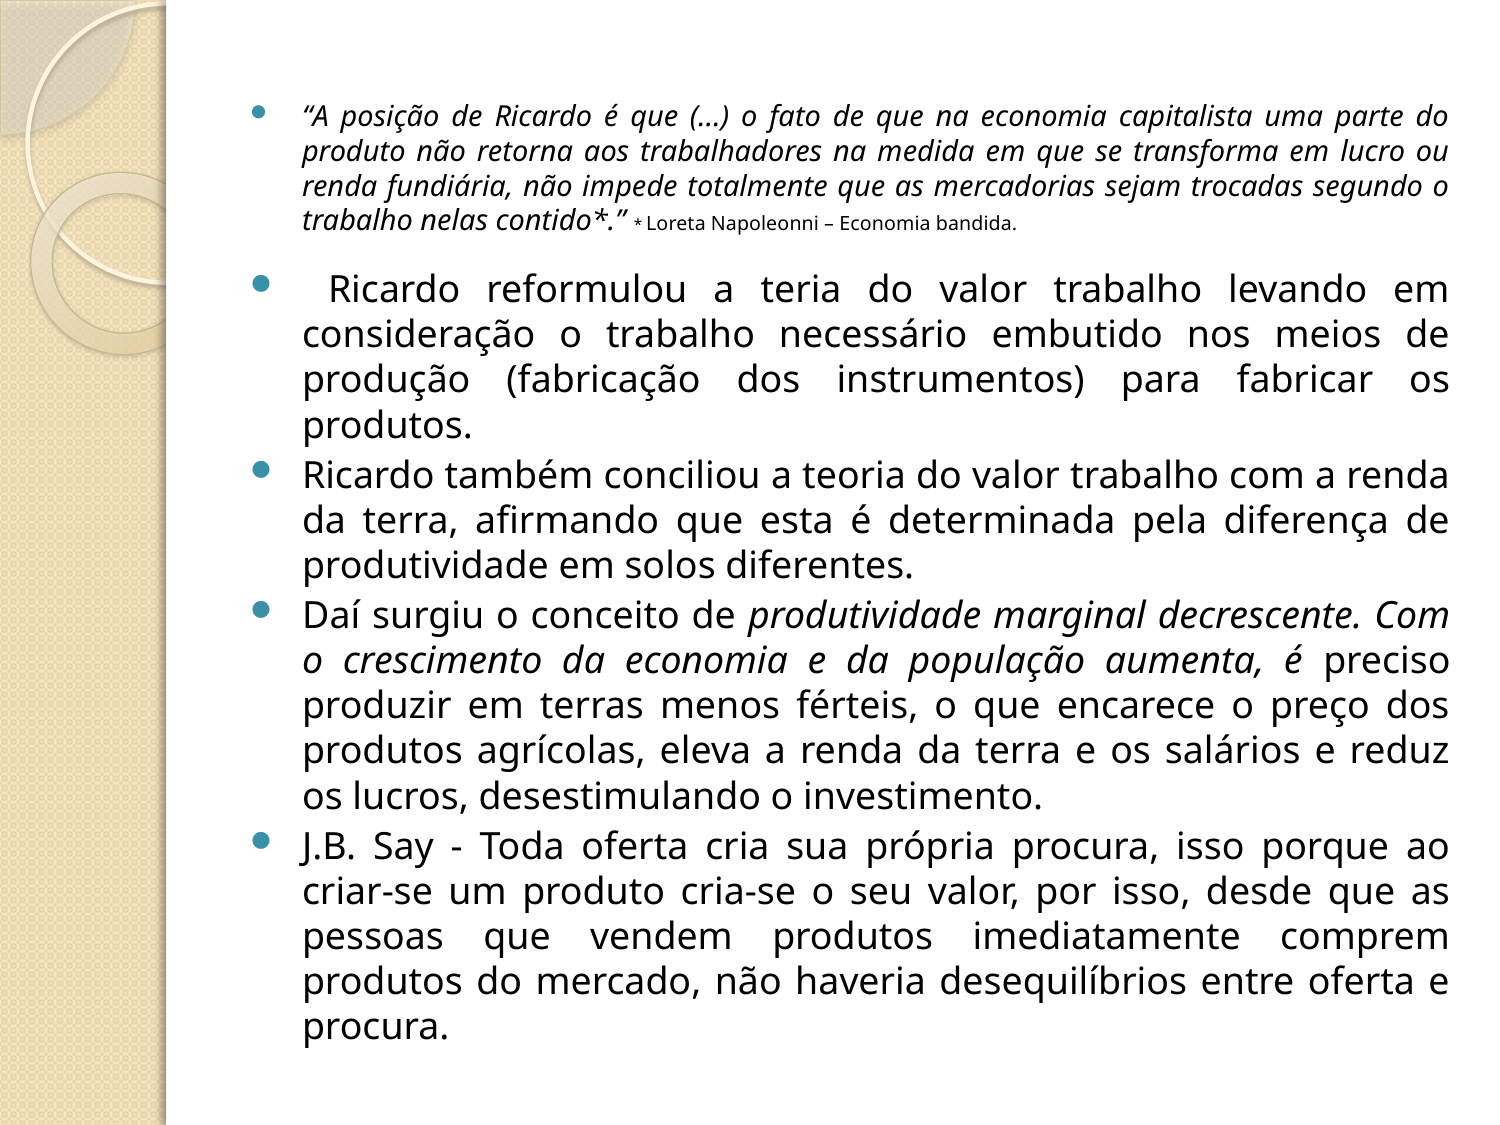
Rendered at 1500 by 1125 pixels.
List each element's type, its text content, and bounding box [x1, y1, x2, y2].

list “A posição de Ricardo é que (...) o fato de que na economia capitalista uma parte do produto não retorna aos trabalhadores na medida em que se transforma em lucro ou renda fundiária, não impede totalmente que as mercadorias sejam trocadas segundo o trabalho nelas contido*.” * Loreta Napoleonni – Economia bandida. Ricardo reformulou a teria do valor trabalho levando em consideração o trabalho necessário embutido nos meios de produção (fabricação dos instrumentos) para fabricar os produtos. Ricardo também conciliou a teoria do valor trabalho com a renda da terra, afirmando que esta é determinada pela diferença de produtividade em solos diferentes. Daí surgiu o conceito de produtividade marginal decrescente. Com o crescimento da economia e da população aumenta, é preciso produzir em terras menos férteis, o que encarece o preço dos produtos agrícolas, eleva a renda da terra e os salários e reduz os lucros, desestimulando o investimento. J.B. Say - Toda oferta cria sua própria procura, isso porque ao criar-se um produto cria-se o seu valor, por isso, desde que as pessoas que vendem produtos imediatamente comprem produtos do mercado, não haveria desequilíbrios entre oferta e procura. [235, 90, 1466, 1071]
